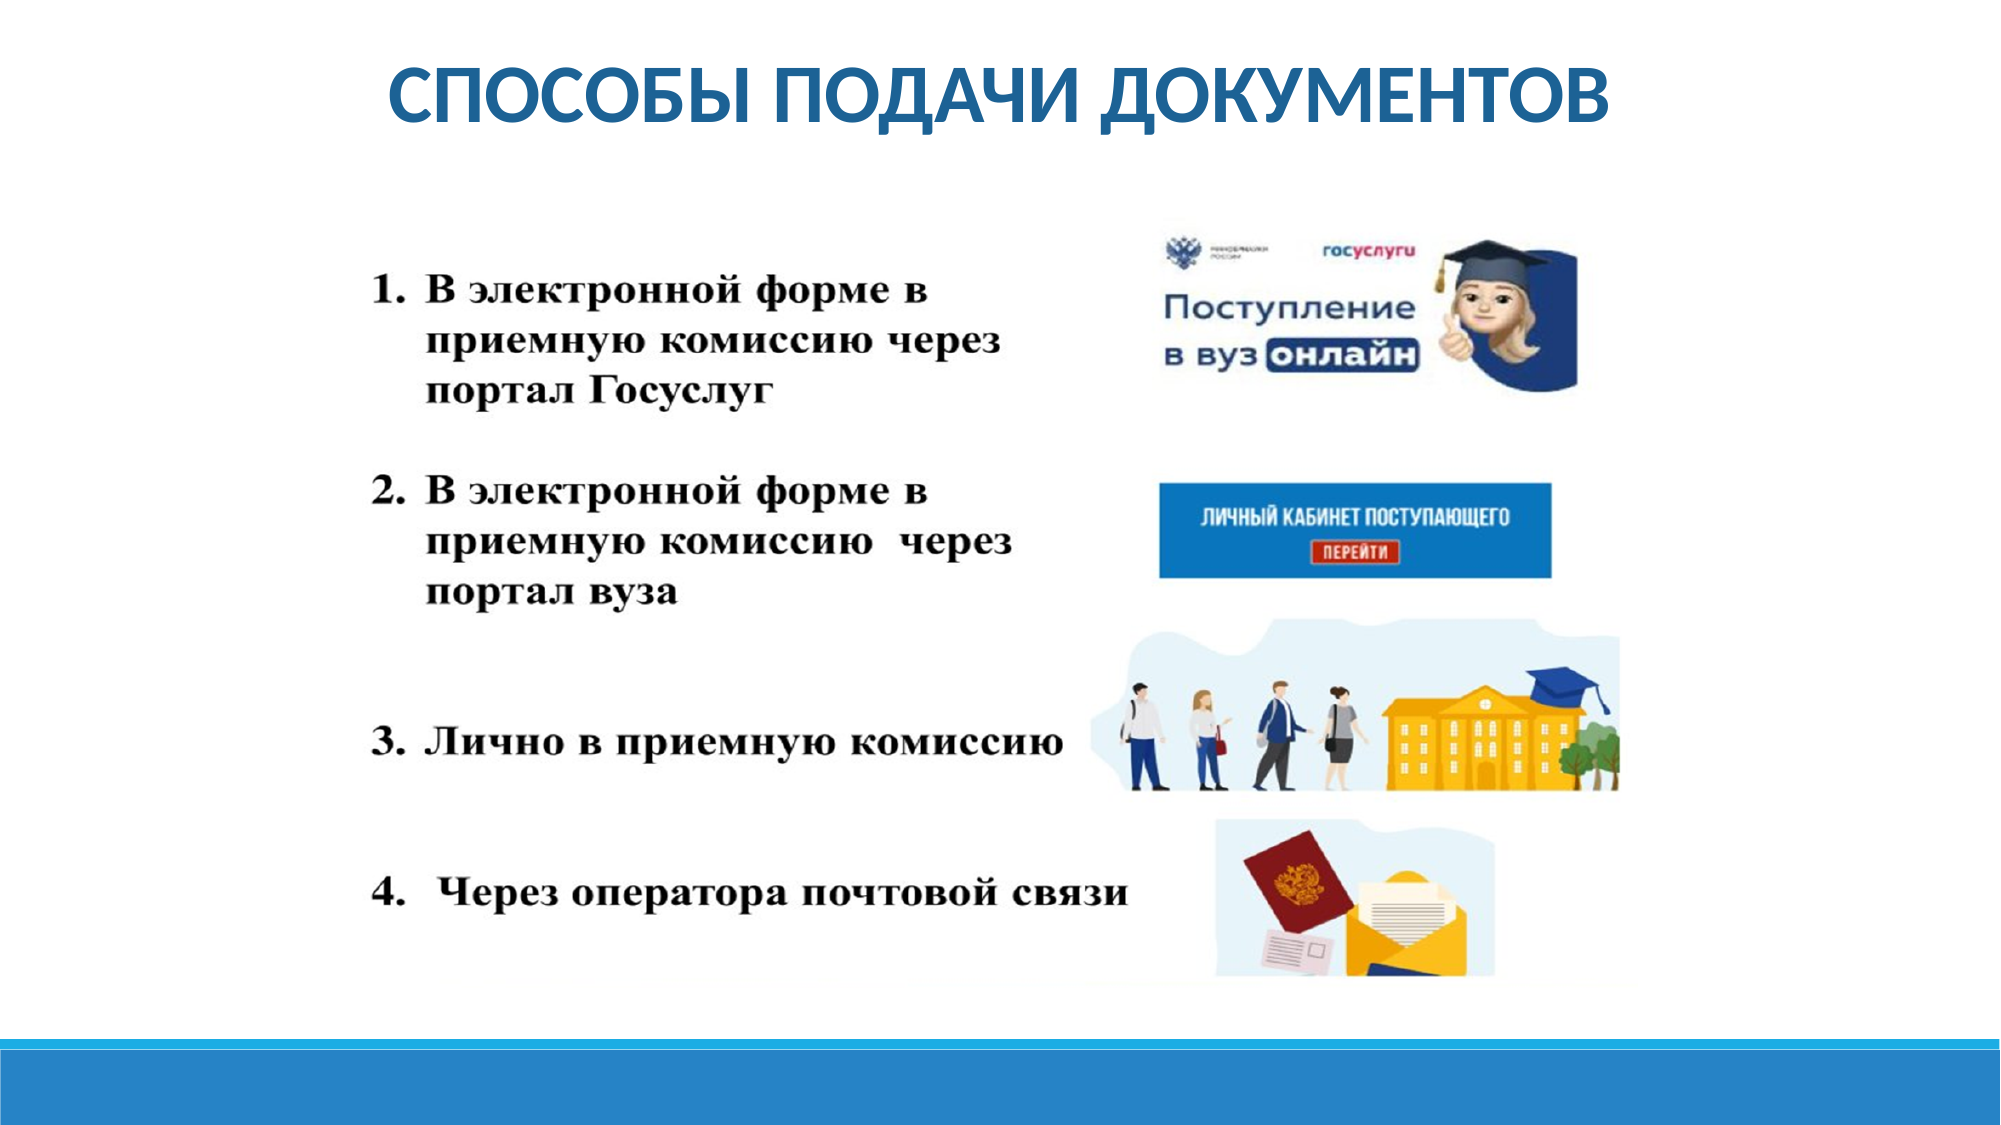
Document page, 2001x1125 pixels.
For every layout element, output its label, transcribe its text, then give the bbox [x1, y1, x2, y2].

text_box СПОСОБЫ ПОДАЧИ ДОКУМЕНТОВ [0, 31, 2000, 147]
picture [361, 215, 1639, 988]
